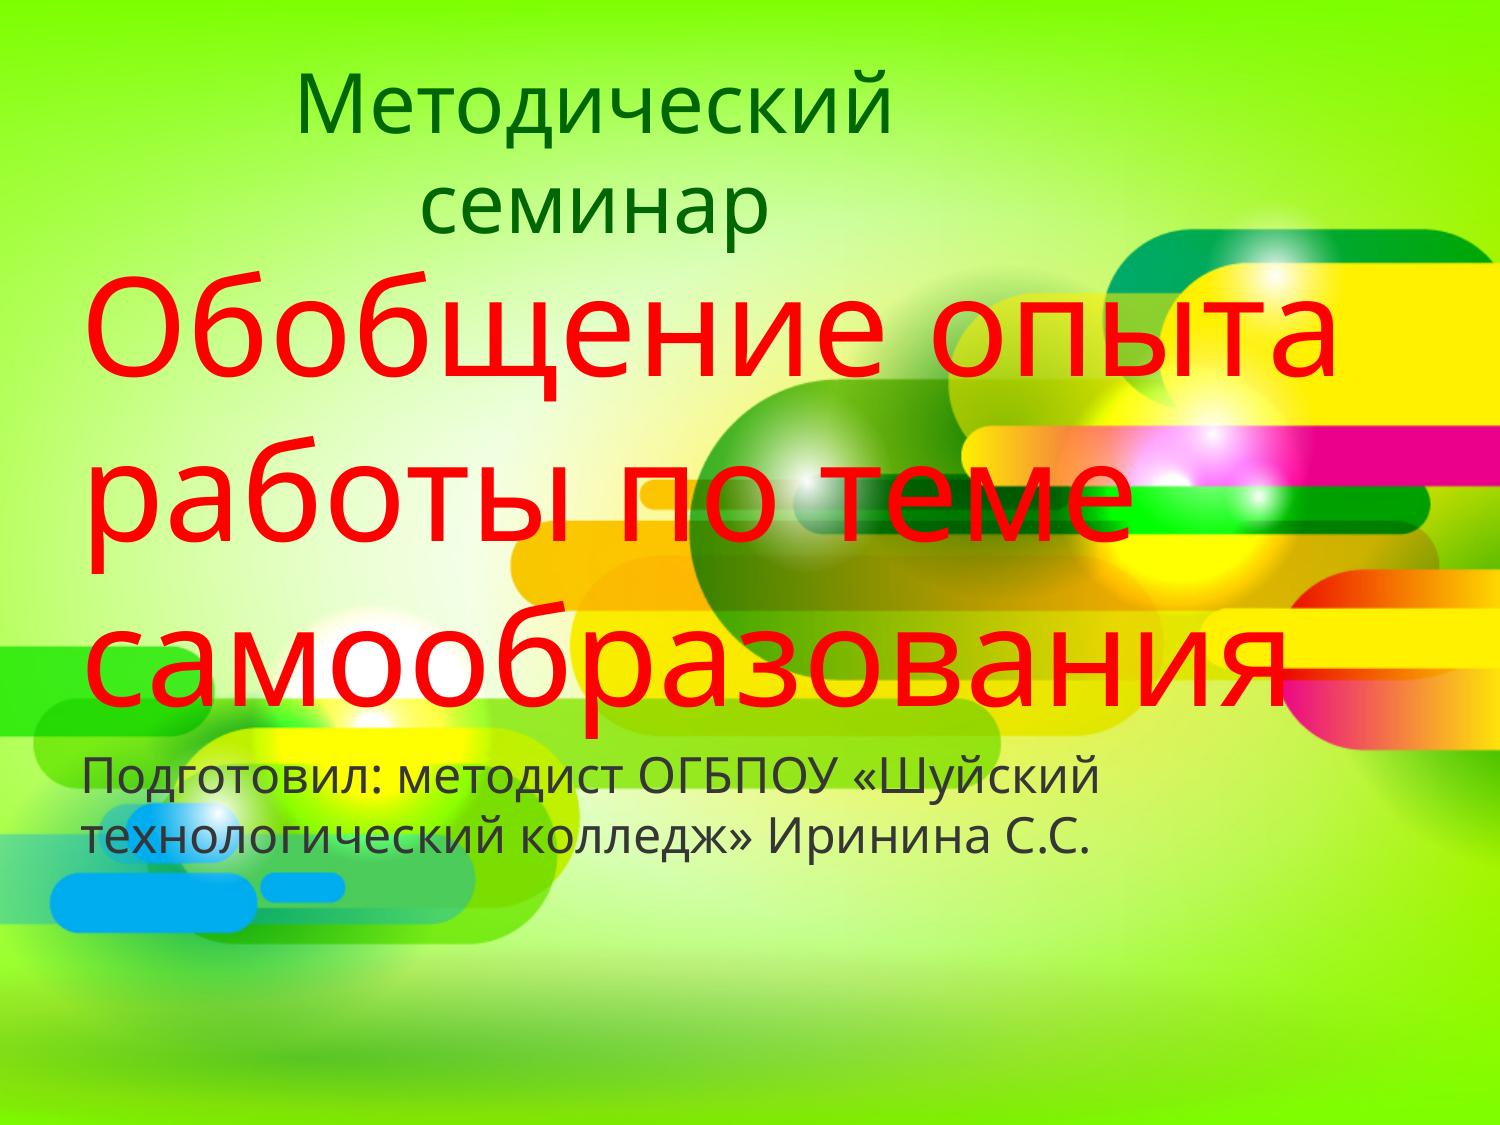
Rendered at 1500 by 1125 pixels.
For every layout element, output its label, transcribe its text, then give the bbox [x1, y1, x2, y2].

picture [0, 0, 1500, 1125]
subtitle Обобщение опыта работы по теме самообразования Подготовил: методист ОГБПОУ «Шуйский технологический колледж» Иринина С.С. [64, 231, 1383, 622]
title Методический семинар [114, 87, 1076, 213]
